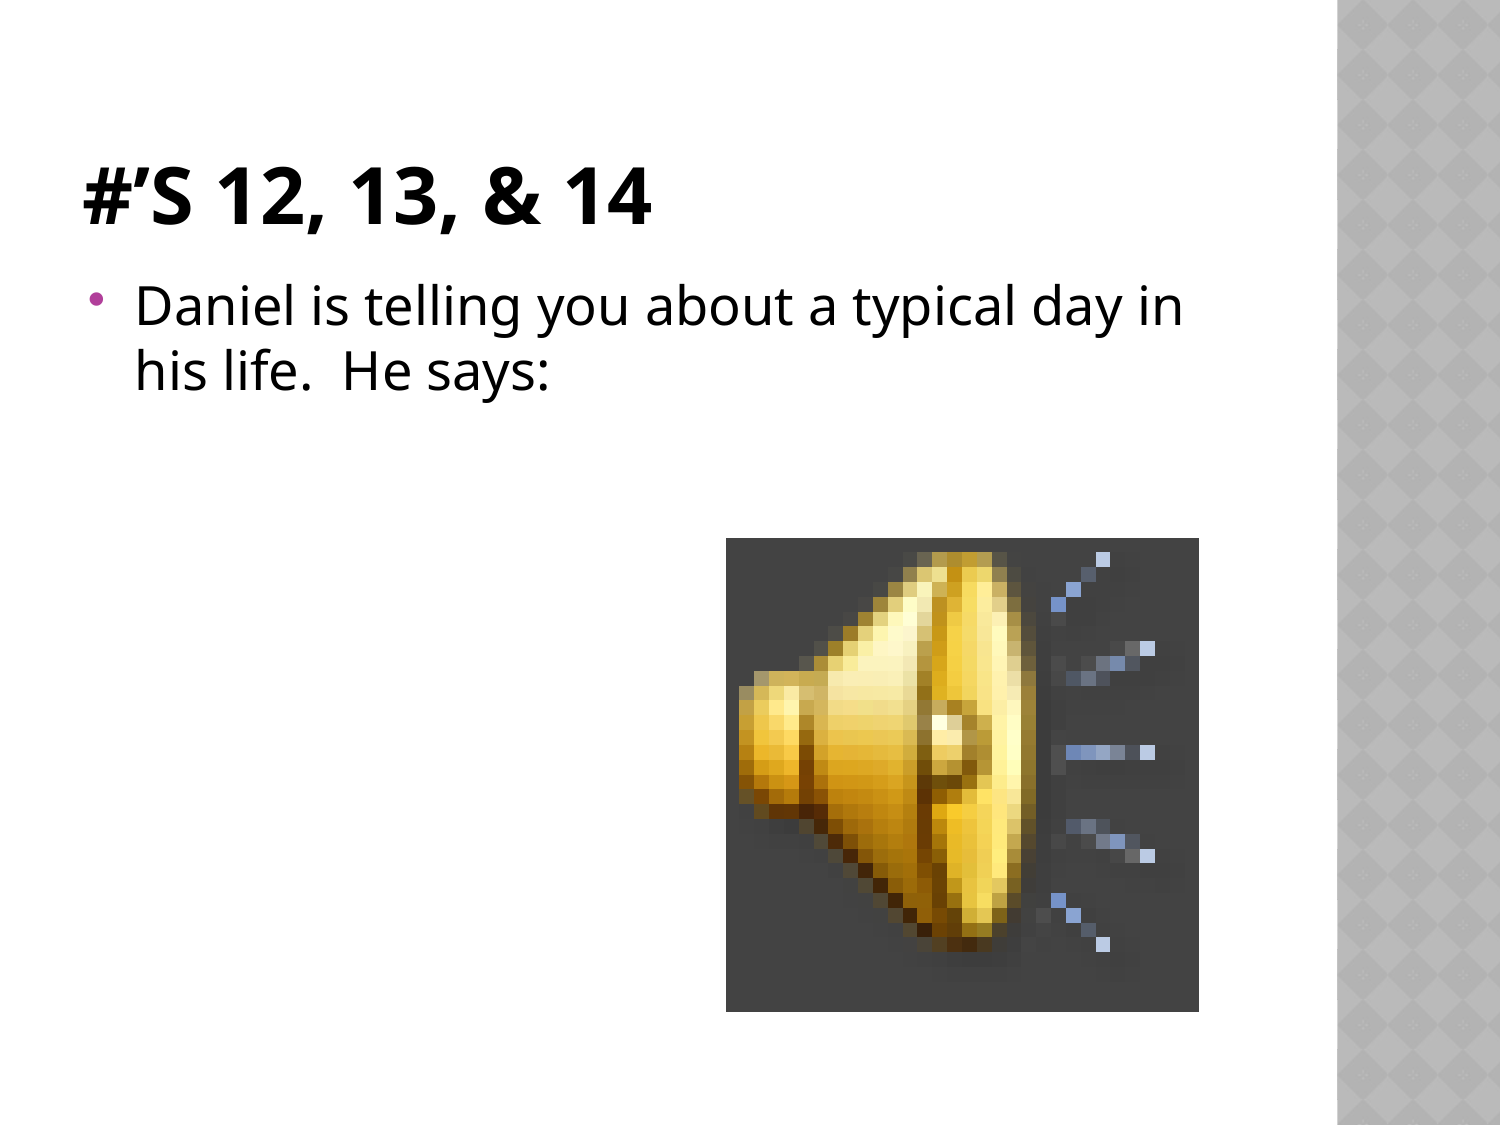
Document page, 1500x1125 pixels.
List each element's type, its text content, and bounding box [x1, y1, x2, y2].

title #’s 12, 13, & 14 [75, 52, 1263, 240]
list Daniel is telling you about a typical day in his life. He says: [75, 264, 1263, 1059]
picture [724, 537, 1201, 1013]
